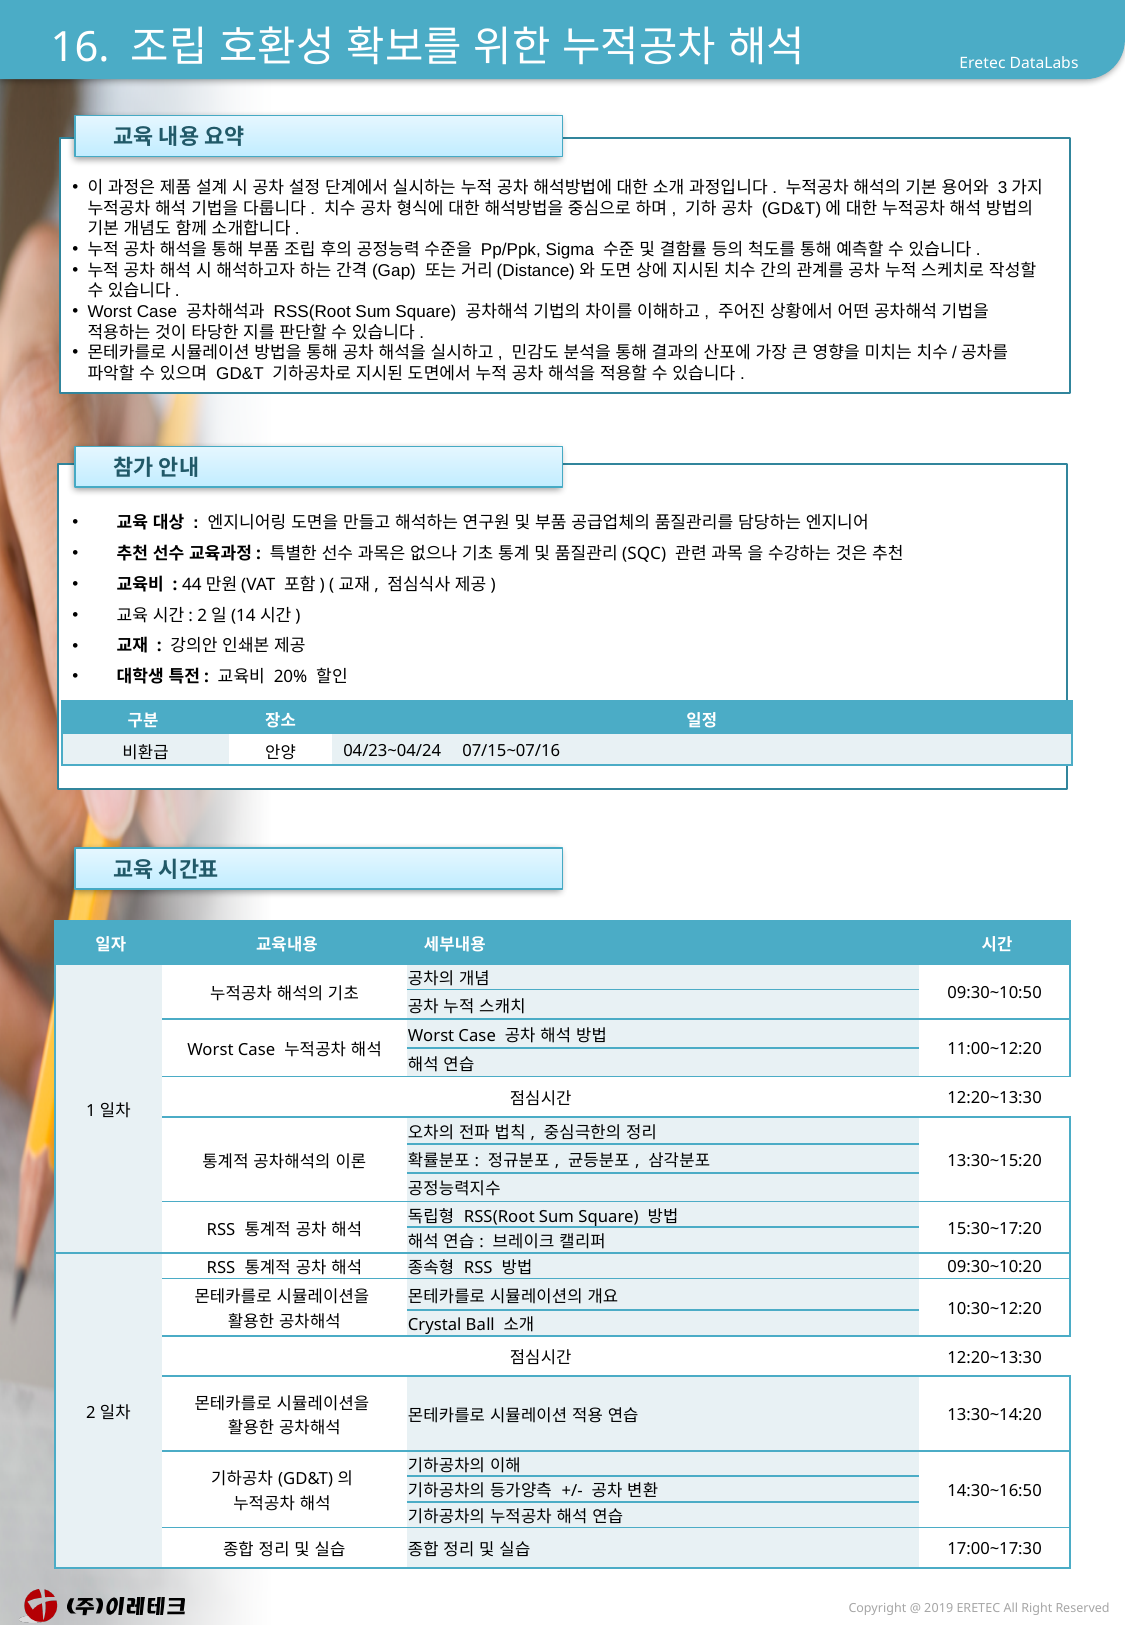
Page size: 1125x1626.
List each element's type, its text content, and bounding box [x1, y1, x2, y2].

table_cell 점심시간 [162, 1077, 919, 1116]
table_cell 독립형 RSS(Root Sum Square) 방법 [407, 1202, 919, 1226]
table_cell 12:20~13:30 [919, 1077, 1070, 1116]
text_box [58, 136, 1072, 395]
table_cell 몬테카를로 시뮬레이션 적용 연습 [407, 1377, 919, 1450]
table_cell 공차 누적 스캐치 [407, 990, 919, 1018]
table_cell 누적공차 해석의 기초 [162, 965, 407, 1018]
table_cell 14:30~16:50 [919, 1452, 1069, 1527]
text_box [55, 462, 1070, 791]
table_cell 15:30~17:20 [919, 1202, 1069, 1252]
table_cell 1일차 [56, 965, 162, 1252]
text_box 교육 내용 요약 [74, 115, 563, 157]
table_cell 10:30~12:20 [919, 1279, 1069, 1335]
picture [0, 48, 1125, 1625]
table_header 교육내용 [162, 922, 407, 963]
table_cell 해석 연습: 브레이크 캘리퍼 [407, 1228, 919, 1252]
table_cell 09:30~10:50 [919, 965, 1069, 1018]
text_box 교육 대상 : 엔지니어링 도면을 만들고 해석하는 연구원 및 부품 공급업체의 품질관리를 담당하는 엔지니어 추천 선수 교육과정: 특별한 선수 과목은 없으나 기초 통계 및 품질관리(SQC) 관련 과목 을 수강하는 것은 추천 교육비 : 44만원(VAT 포함) (교재, 점심식사 제공) 교육 시간: 2일(14시간) 교재 : 강의안 인쇄본 제공 대학생 특전: 교육비 20% 할인 [57, 493, 1068, 725]
table_header 일정 [332, 702, 1071, 732]
table_cell 몬테카를로 시뮬레이션을 활용한 공차해석 [162, 1377, 407, 1450]
table_header 세부내용 [407, 922, 919, 963]
table_cell 해석 연습 [407, 1049, 919, 1076]
table_cell 기하공차의 누적공차 해석 연습 [407, 1503, 919, 1527]
table_cell RSS 통계적 공차 해석 [162, 1254, 407, 1278]
table_cell 2일차 [56, 1254, 162, 1567]
title 16. 조립 호환성 확보를 위한 누적공차 해석 [35, 9, 1049, 80]
table_cell 12:20~13:30 [919, 1337, 1070, 1375]
table_cell 확률분포: 정규분포, 균등분포, 삼각분포 [407, 1145, 919, 1172]
table_cell 통계적 공차해석의 이론 [162, 1118, 407, 1201]
table_cell 13:30~15:20 [919, 1118, 1069, 1201]
table_cell 점심시간 [162, 1337, 919, 1375]
table_cell 기하공차(GD&T)의 누적공차 해석 [162, 1452, 407, 1527]
table_cell 오차의 전파 법칙, 중심극한의 정리 [407, 1118, 919, 1143]
table_cell 종합 정리 및 실습 [407, 1528, 919, 1567]
table_cell Worst Case 공차 해석 방법 [407, 1020, 919, 1047]
table_cell RSS 통계적 공차 해석 [162, 1202, 407, 1252]
table_header 장소 [229, 702, 332, 732]
table_cell 04/23~04/24 07/15~07/16 [332, 734, 1071, 764]
table_cell 안양 [229, 734, 332, 764]
table_cell 공정능력지수 [407, 1174, 919, 1201]
text_box 참가 안내 [74, 446, 563, 488]
table_cell 몬테카를로 시뮬레이션을 활용한 공차해석 [162, 1279, 407, 1335]
table_cell 기하공차의 이해 [407, 1452, 919, 1475]
table_cell 몬테카를로 시뮬레이션의 개요 [407, 1279, 919, 1309]
table_cell Worst Case 누적공차 해석 [162, 1020, 407, 1076]
table_cell 기하공차의 등가양측 +/- 공차 변환 [407, 1477, 919, 1501]
table_cell 13:30~14:20 [919, 1377, 1069, 1450]
table_cell Crystal Ball 소개 [407, 1311, 919, 1335]
table_header 시간 [919, 922, 1069, 963]
text_box 교육 시간표 [74, 847, 563, 890]
table_cell 종합 정리 및 실습 [162, 1528, 407, 1567]
table_header 구분 [63, 702, 229, 732]
text_box 이 과정은 제품 설계 시 공차 설정 단계에서 실시하는 누적 공차 해석방법에 대한 소개 과정입니다. 누적공차 해석의 기본 용어와 3가지 누적공차 해석 기법을 다룹니다. 치수 공차 형식에 대한 해석방법을 중심으로 하며, 기하 공차 (GD&T)에 대한 누적공차 해석 방법의 기본 개념도 함께 소개합니다. 누적 공차 해석을 통해 부품 조립 후의 공정능력 수준을 Pp/Ppk, Sigma 수준 및 결함률 등의 척도를 통해 예측할 수 있습니다. 누적 공차 해석 시 해석하고자 하는 간격(Gap) 또는 거리(Distance)와 도면 상에 지시된 치수 간의 관계를 공차 누적 스케치로 작성할 수 있습니다. Worst Case 공차해석과 RSS(Root Sum Square) 공차해석 기법의 차이를 이해하고, 주어진 상황에서 어떤 공차해석 기법을 적용하는 것이 타당한 지를 판단할 수 있습니다. 몬테카를로 시뮬레이션 방법을 통해 공차 해석을 실시하고, 민감도 분석을 통해 결과의 산포에 가장 큰 영향을 미치는 치수/공차를 파악할 수 있으며 GD&T 기하공차로 지시된 도면에서 누적 공차 해석을 적용할 수 있습니다. [57, 169, 1068, 391]
table_cell 공차의 개념 [407, 965, 919, 989]
table_cell 비환급 [63, 734, 229, 764]
table_cell 11:00~12:20 [919, 1020, 1069, 1076]
table_header 일자 [56, 922, 162, 963]
table_cell 09:30~10:20 [919, 1254, 1069, 1278]
table_cell 17:00~17:30 [919, 1528, 1069, 1567]
table_cell 종속형 RSS 방법 [407, 1254, 919, 1278]
